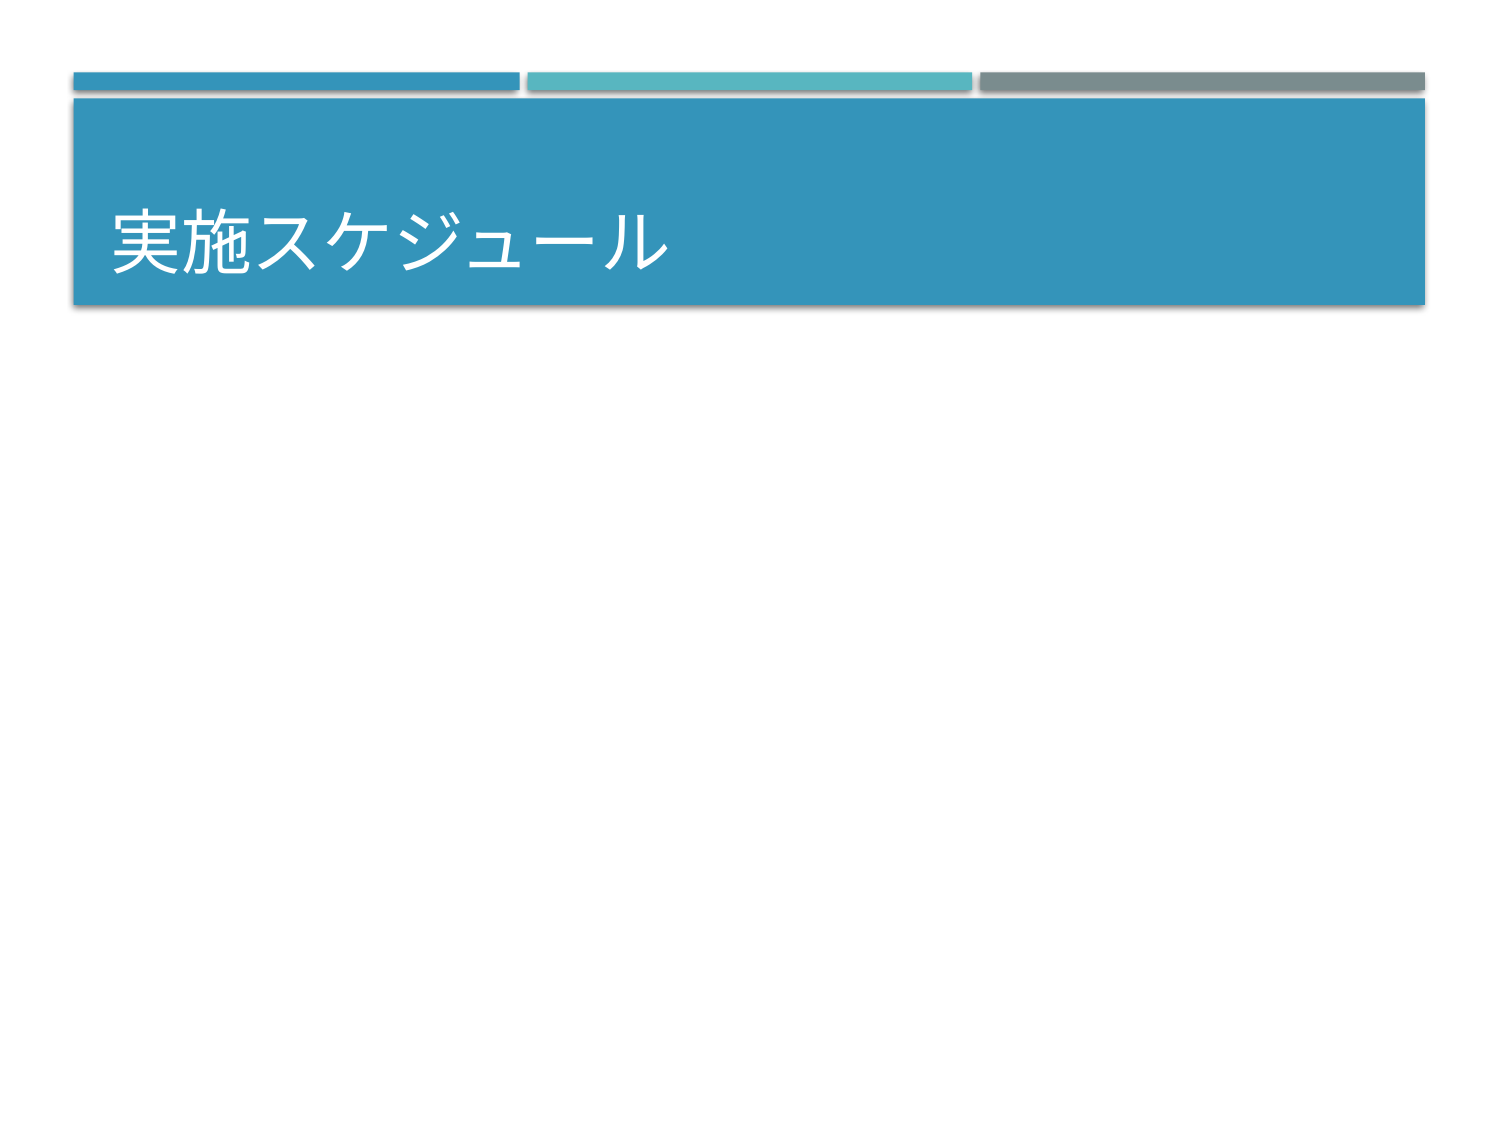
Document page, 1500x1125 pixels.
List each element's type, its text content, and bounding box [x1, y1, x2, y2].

title 実施スケジュール [95, 112, 1406, 291]
